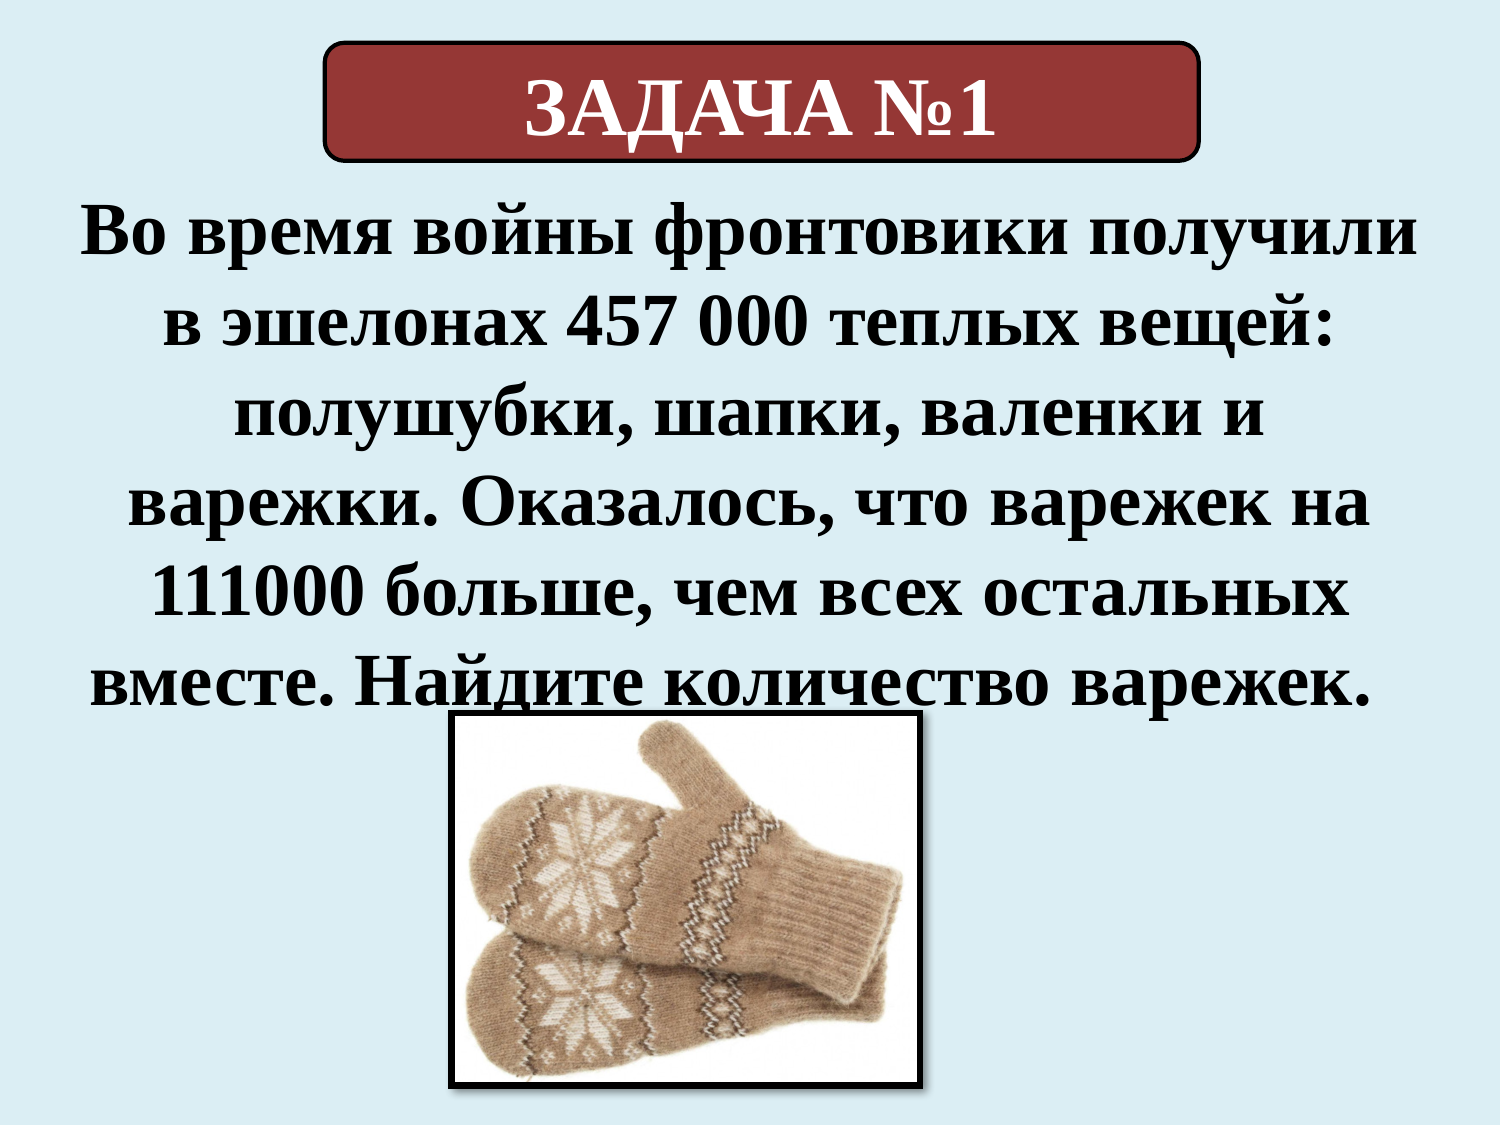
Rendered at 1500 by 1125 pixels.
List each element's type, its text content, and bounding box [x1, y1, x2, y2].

text_box Во время войны фронтовики получили в эшелонах 457 000 теплых вещей: полушубки, шапки, валенки и варежки. Оказалось, что варежек на 111000 больше, чем всех остальных вместе. Найдите количество варежек. [64, 172, 1435, 728]
text_box ЗАДАЧА №1 [322, 40, 1201, 163]
picture [455, 667, 917, 1125]
